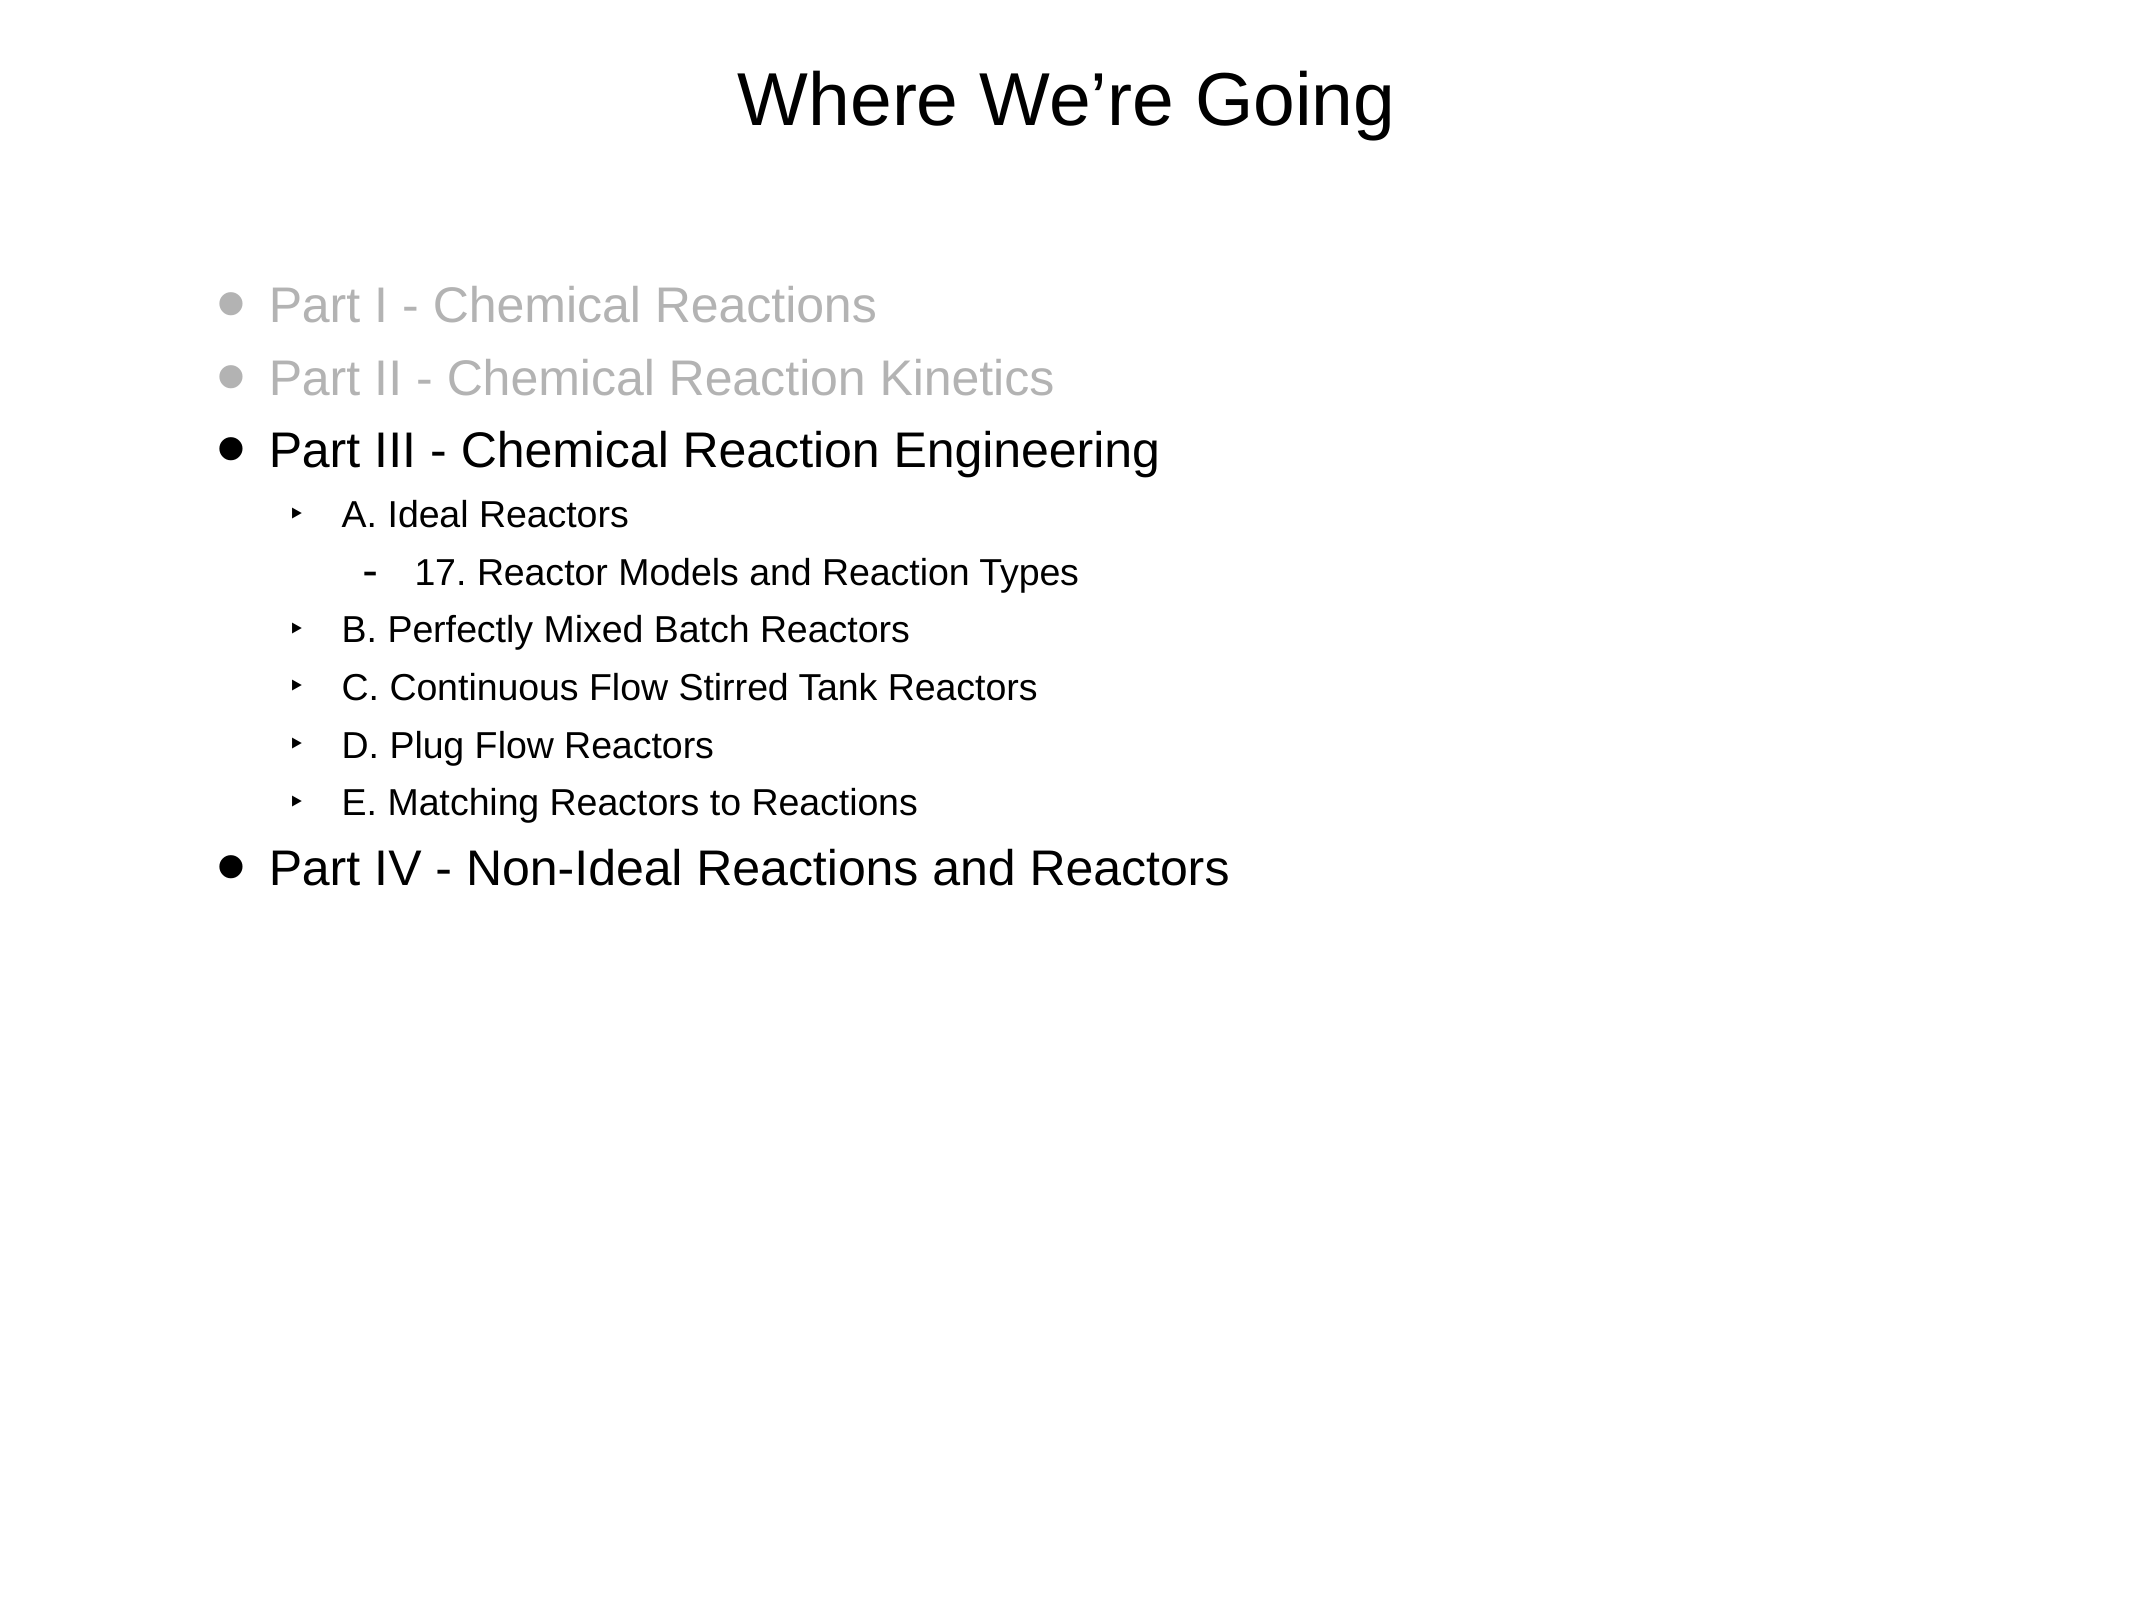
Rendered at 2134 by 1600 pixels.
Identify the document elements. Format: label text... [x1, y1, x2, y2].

list Part I - Chemical Reactions Part II - Chemical Reaction Kinetics Part III - Chemical Reaction Engineering A. Ideal Reactors 17. Reactor Models and Reaction Types B. Perfectly Mixed Batch Reactors C. Continuous Flow Stirred Tank Reactors D. Plug Flow Reactors E. Matching Reactors to Reactions Part IV - Non-Ideal Reactions and Reactors [208, 264, 1925, 1463]
title Where We’re Going [208, 41, 1925, 250]
